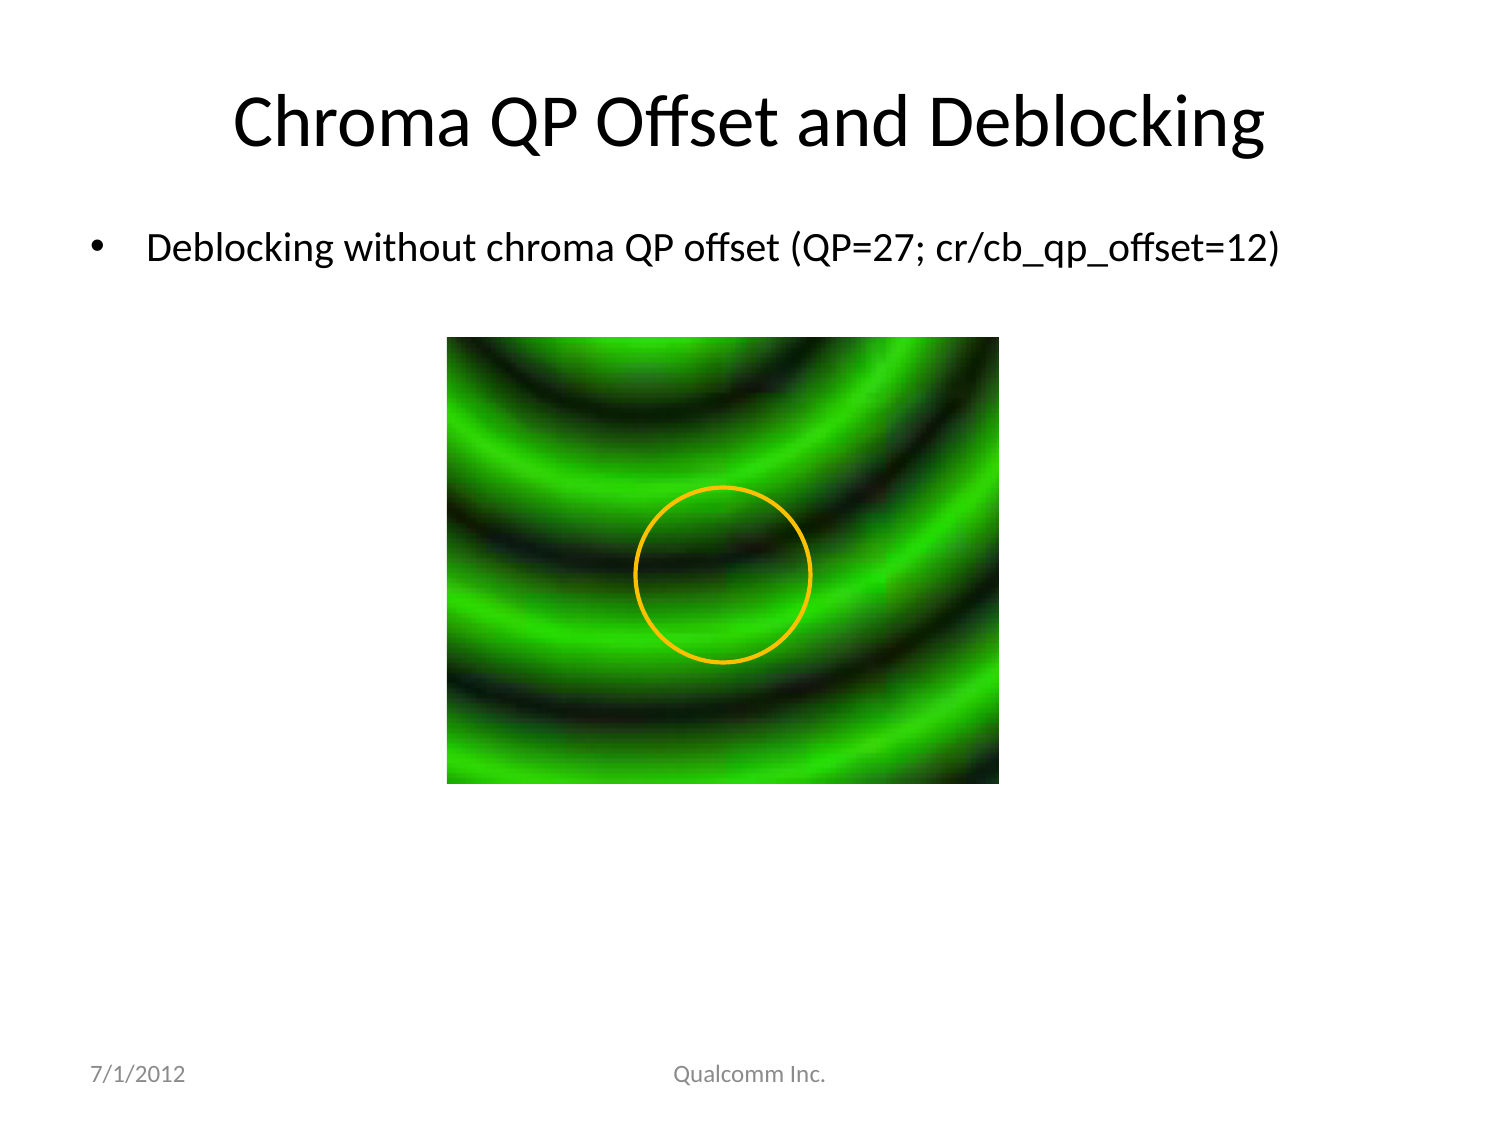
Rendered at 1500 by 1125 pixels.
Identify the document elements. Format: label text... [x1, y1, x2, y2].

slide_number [75, 1042, 425, 1103]
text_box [446, 337, 1000, 794]
title Chroma QP Offset and Deblocking [75, 45, 1425, 188]
footer Qualcomm Inc. [512, 1042, 988, 1103]
list Deblocking without chroma QP offset (QP=27; cr/cb_qp_offset=12) [75, 212, 1425, 1005]
